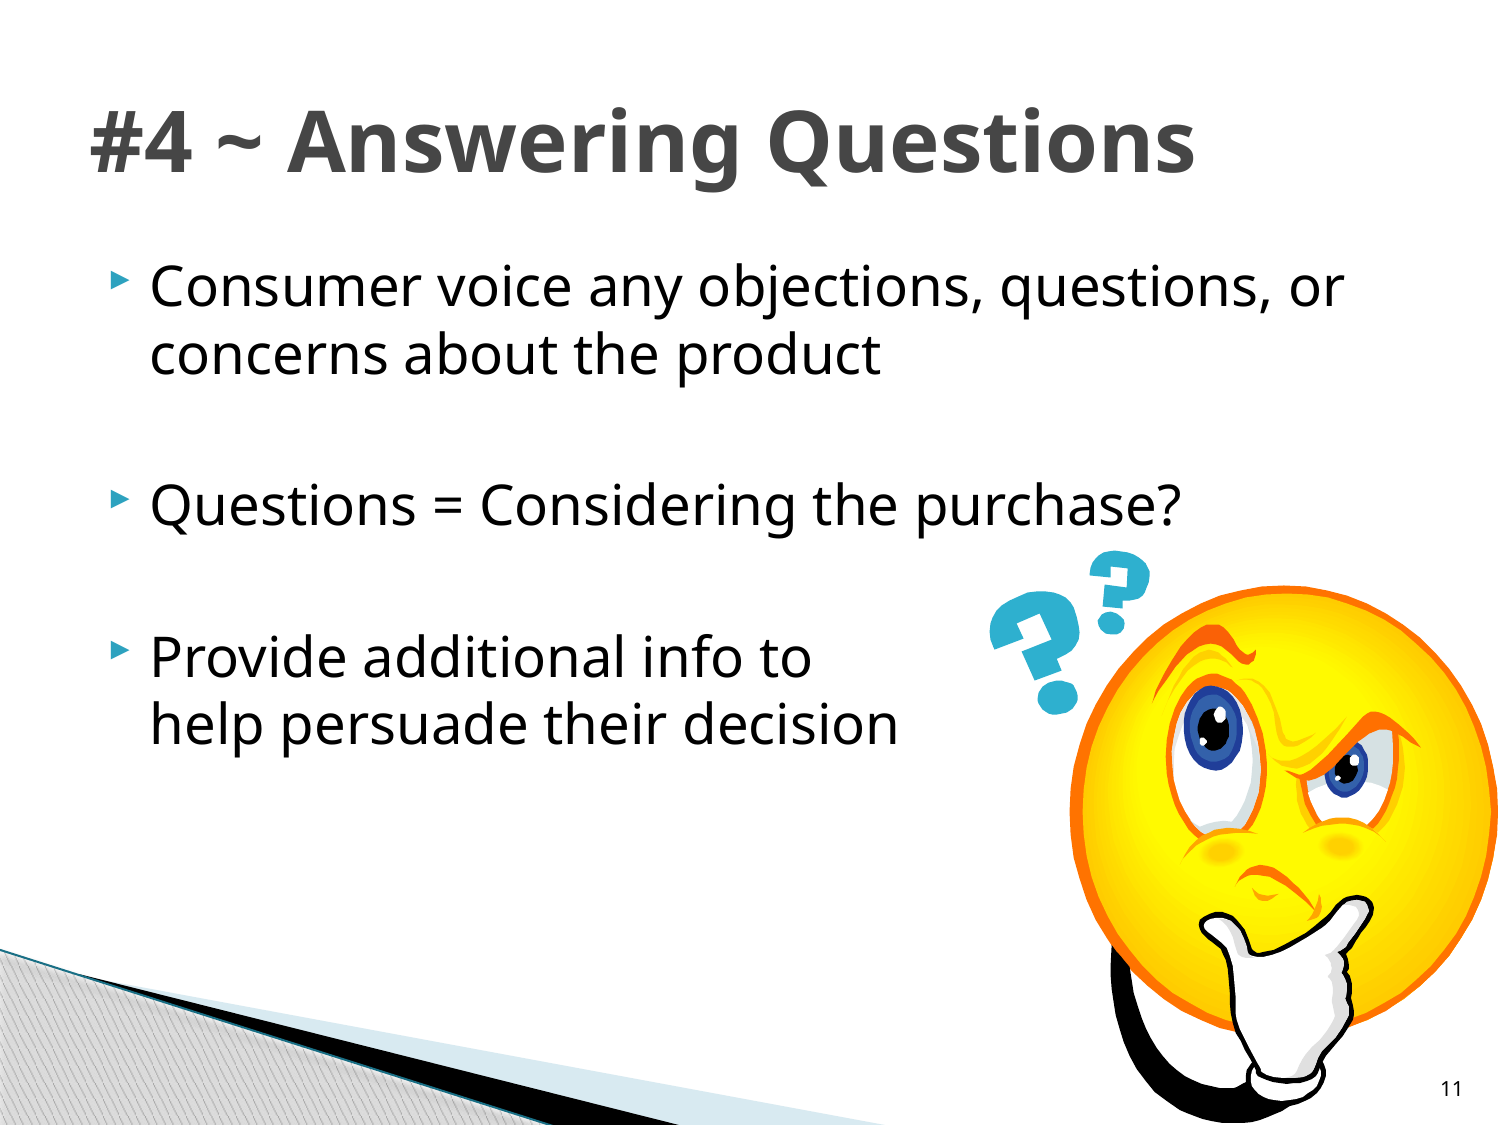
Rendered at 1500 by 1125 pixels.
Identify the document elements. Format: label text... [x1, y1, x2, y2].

picture [987, 548, 1500, 1125]
list Consumer voice any objections, questions, or concerns about the product Questions = Considering the purchase? Provide additional info to help persuade their decision [75, 243, 1425, 986]
title #4 ~ Answering Questions [75, 45, 1425, 233]
